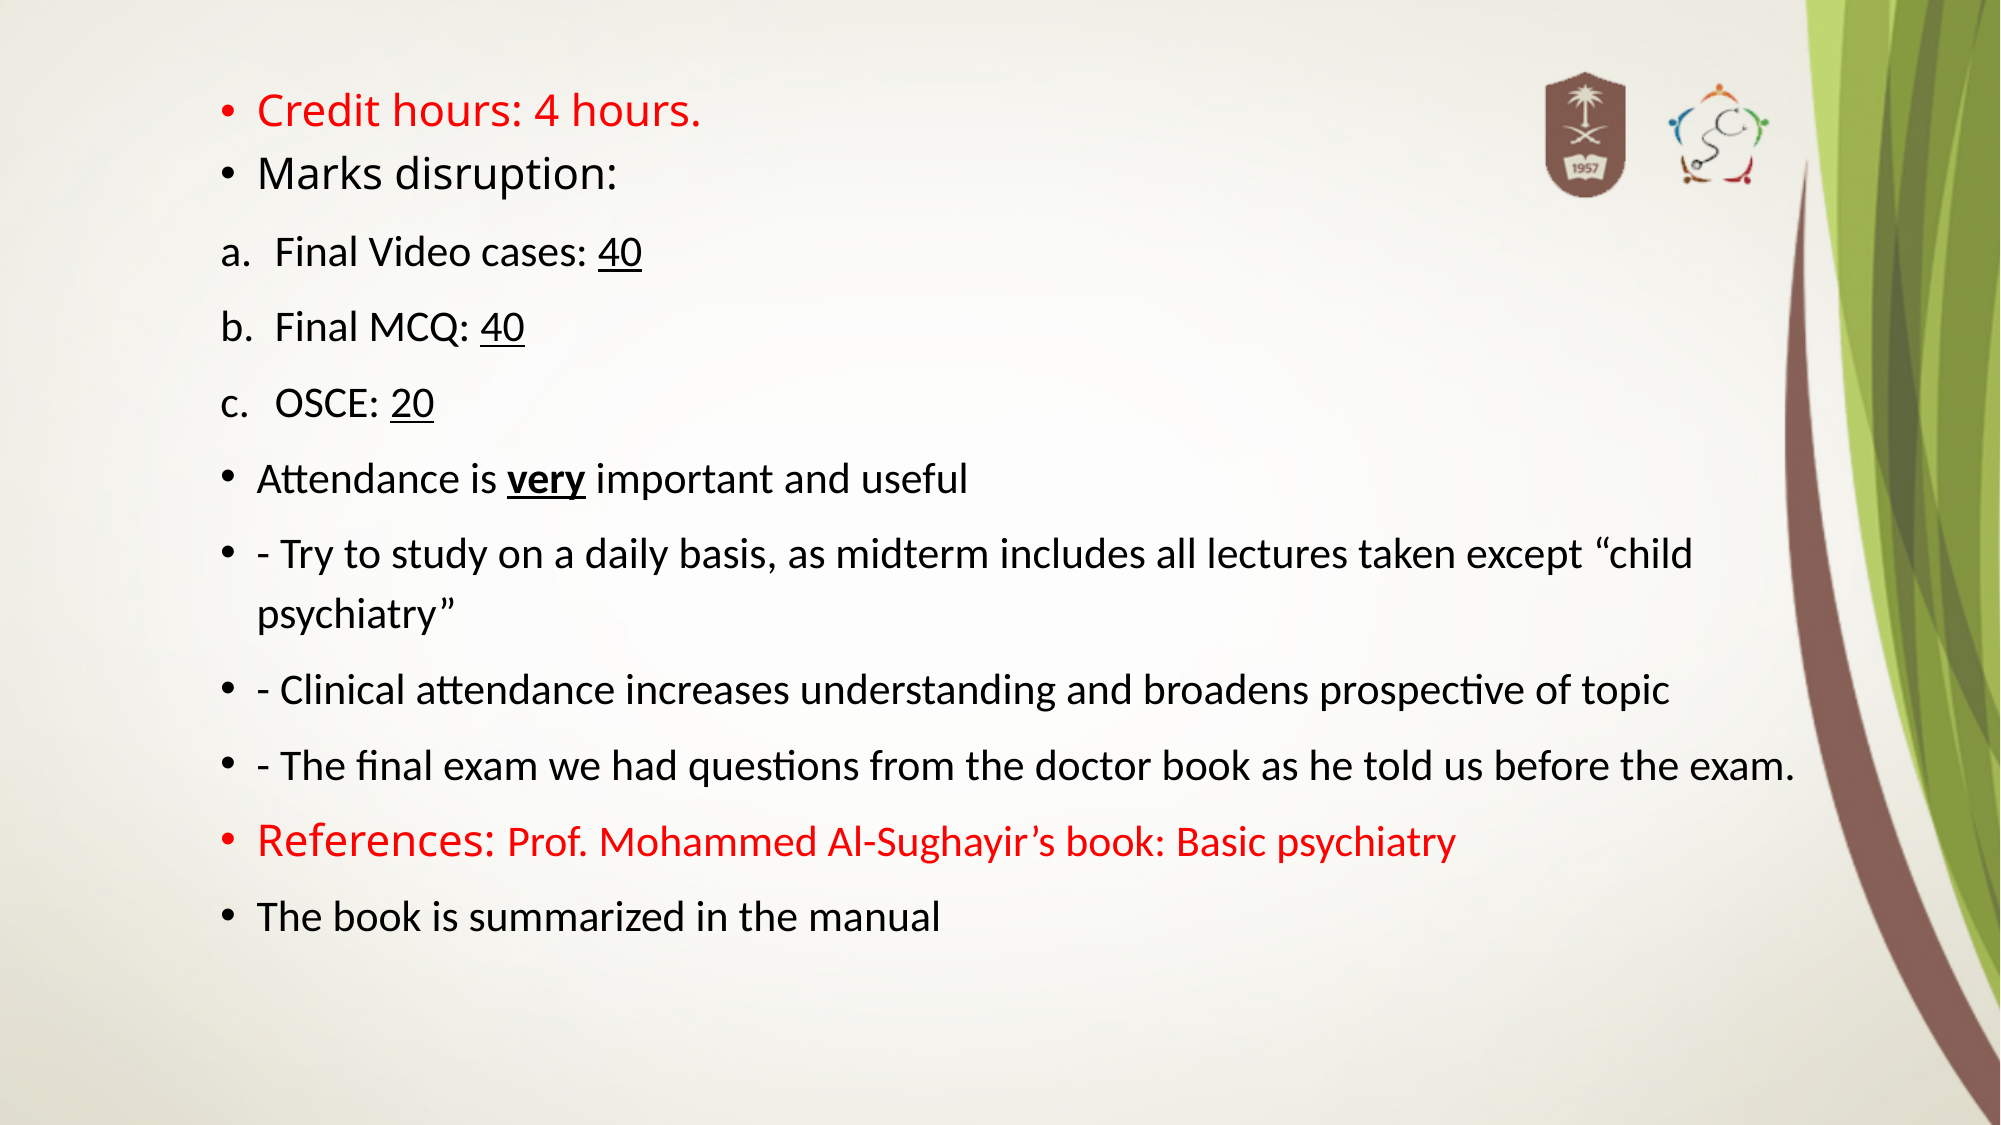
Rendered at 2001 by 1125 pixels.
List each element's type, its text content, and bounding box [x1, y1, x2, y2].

list Credit hours: 4 hours. Marks disruption: Final Video cases: 40 Final MCQ: 40 OSCE: 20 Attendance is very important and useful - Try to study on a daily basis, as midterm includes all lectures taken except “child psychiatry” - Clinical attendance increases understanding and broadens prospective of topic - The final exam we had questions from the doctor book as he told us before the exam. References: Prof. Mohammed Al-Sughayir’s book: Basic psychiatry The book is summarized in the manual [205, 81, 1875, 965]
picture [0, 0, 2001, 1125]
